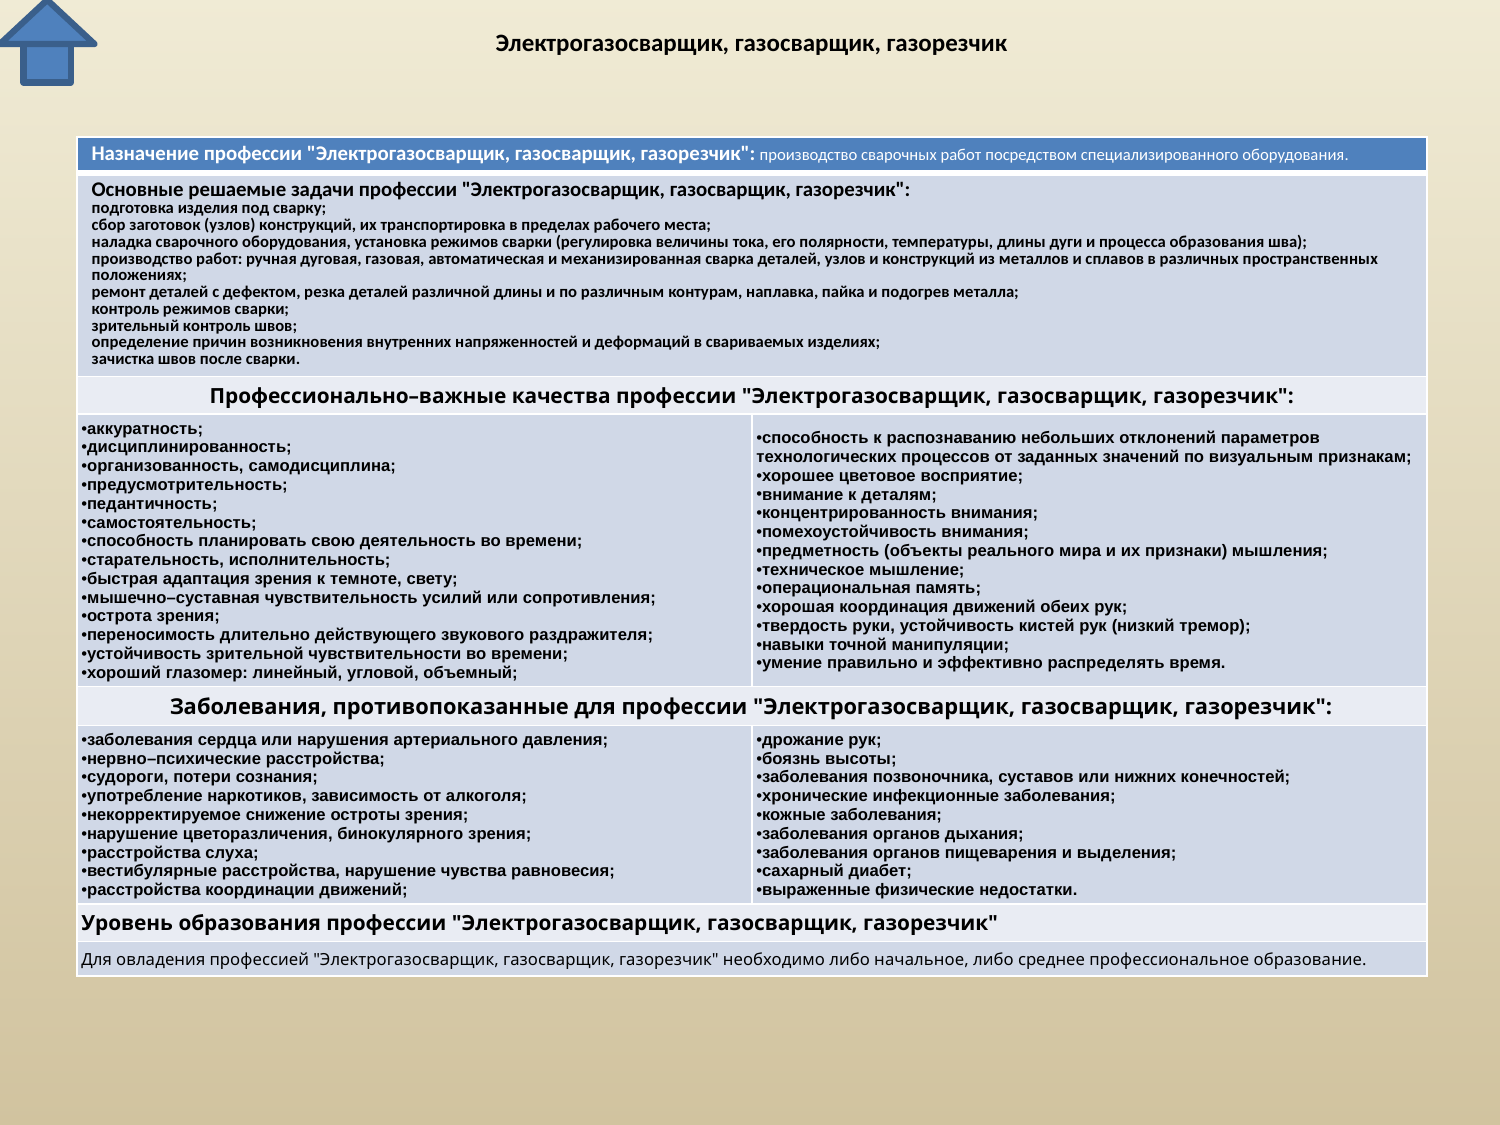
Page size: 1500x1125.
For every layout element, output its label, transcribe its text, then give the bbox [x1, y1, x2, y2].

table_cell Заболевания, противопоказанные для профессии "Электрогазосварщик, газосварщик, газорезчик": [78, 687, 1426, 725]
table_cell Для овладения профессией "Электрогазосварщик, газосварщик, газорезчик" необходимо либо начальное, либо среднее профессиональное образование. [78, 942, 1426, 975]
title Электрогазосварщик, газосварщик, газорезчик [101, 0, 1427, 84]
table_cell заболевания сердца или нарушения артериального давления; нервно–психические расстройства; судороги, потери сознания; употребление наркотиков, зависимость от алкоголя; некорректируемое снижение остроты зрения; нарушение цветоразличения, бинокулярного зрения; расстройства слуха; вестибулярные расстройства, нарушение чувства равновесия; расстройства координации движений; [78, 726, 751, 903]
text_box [2, 2, 93, 81]
table_cell дрожание рук; боязнь высоты; заболевания позвоночника, суставов или нижних конечностей; хронические инфекционные заболевания; кожные заболевания; заболевания органов дыхания; заболевания органов пищеварения и выделения; сахарный диабет; выраженные физические недостатки. [753, 726, 1426, 903]
table_cell Основные решаемые задачи профессии "Электрогазосварщик, газосварщик, газорезчик": подготовка изделия под сварку; сбор заготовок (узлов) конструкций, их транспортировка в пределах рабочего места; наладка сварочного оборудования, установка режимов сварки (регулировка величины тока, его полярности, температуры, длины дуги и процесса образования шва); производство работ: ручная дуговая, газовая, автоматическая и механизированная сварка деталей, узлов и конструкций из металлов и сплавов в различных пространственных положениях; ремонт деталей с дефектом, резка деталей различной длины и по различным контурам, наплавка, пайка и подогрев металла; контроль режимов сварки; зрительный контроль швов; определение причин возникновения внутренних напряженностей и деформаций в свариваемых изделиях; зачистка швов после сварки. [78, 176, 1426, 376]
table_cell Уровень образования профессии "Электрогазосварщик, газосварщик, газорезчик" [78, 905, 1426, 941]
table_cell Профессионально–важные качества профессии "Электрогазосварщик, газосварщик, газорезчик": [78, 377, 1426, 413]
table_cell способность к распознаванию небольших отклонений параметров технологических процессов от заданных значений по визуальным признакам; хорошее цветовое восприятие; внимание к деталям; концентрированность внимания; помехоустойчивость внимания; предметность (объекты реального мира и их признаки) мышления; техническое мышление; операциональная память; хорошая координация движений обеих рук; твердость руки, устойчивость кистей рук (низкий тремор); навыки точной манипуляции; умение правильно и эффективно распределять время. [753, 415, 1426, 686]
table_header Назначение профессии "Электрогазосварщик, газосварщик, газорезчик": производство сварочных работ посредством специализированного оборудования. [78, 138, 1426, 170]
title Антрополог [94, 0, 101, 84]
table_cell аккуратность; дисциплинированность; организованность, самодисциплина; предусмотрительность; педантичность; самостоятельность; способность планировать свою деятельность во времени; старательность, исполнительность; быстрая адаптация зрения к темноте, свету; мышечно–суставная чувствительность усилий или сопротивления; острота зрения; переносимость длительно действующего звукового раздражителя; устойчивость зрительной чувствительности во времени; хороший глазомер: линейный, угловой, объемный; [78, 415, 751, 686]
